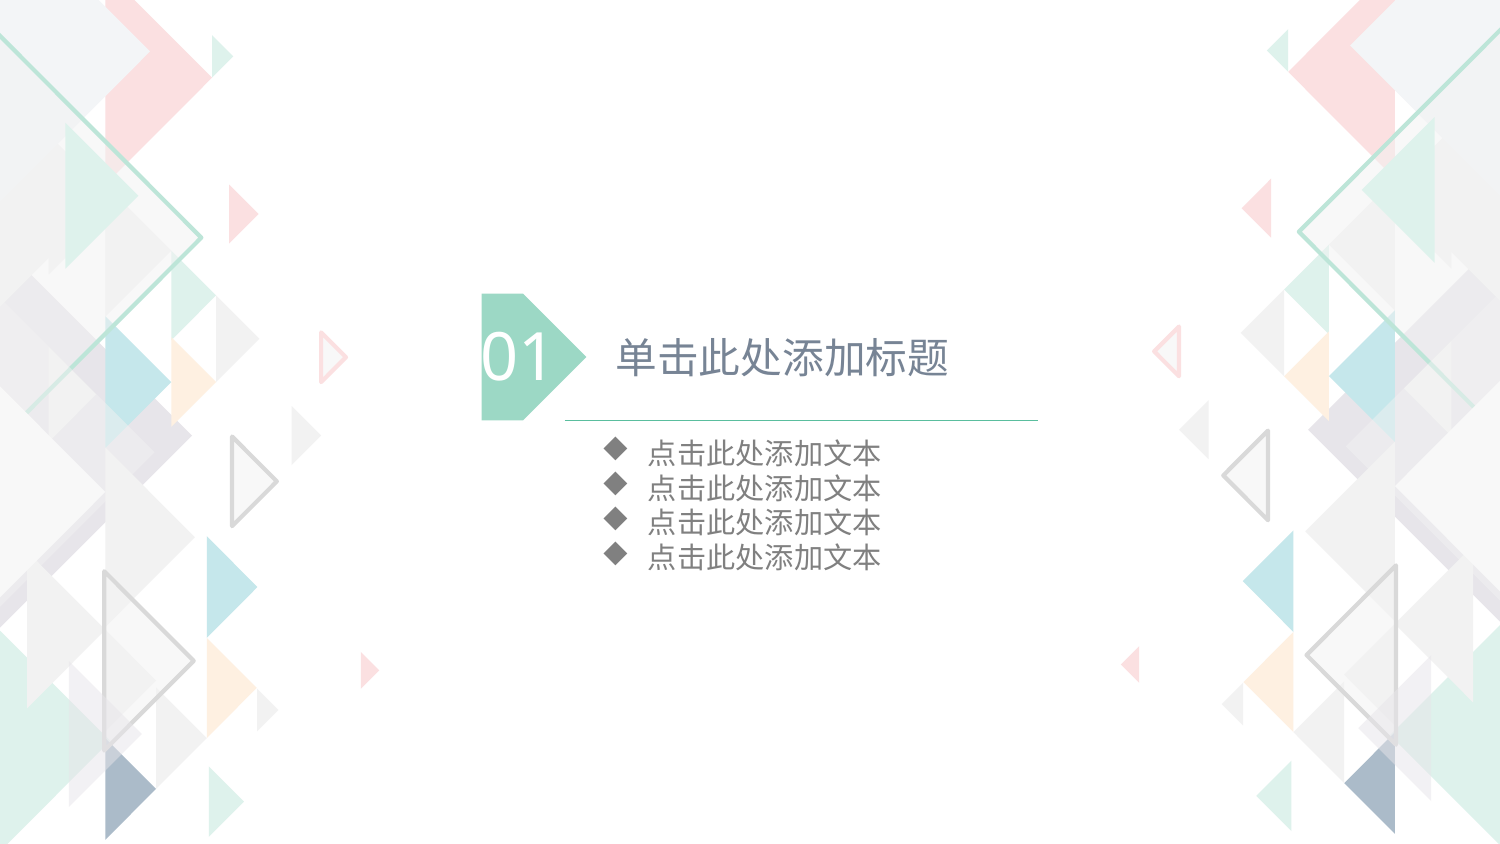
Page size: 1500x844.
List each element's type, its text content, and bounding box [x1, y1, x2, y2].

text_box 单击此处添加标题 [600, 324, 999, 390]
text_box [469, 293, 587, 421]
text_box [0, 0, 380, 844]
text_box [1120, 0, 1500, 844]
text_box 点击此处添加文本 点击此处添加文本 点击此处添加文本 点击此处添加文本 [586, 427, 1058, 583]
